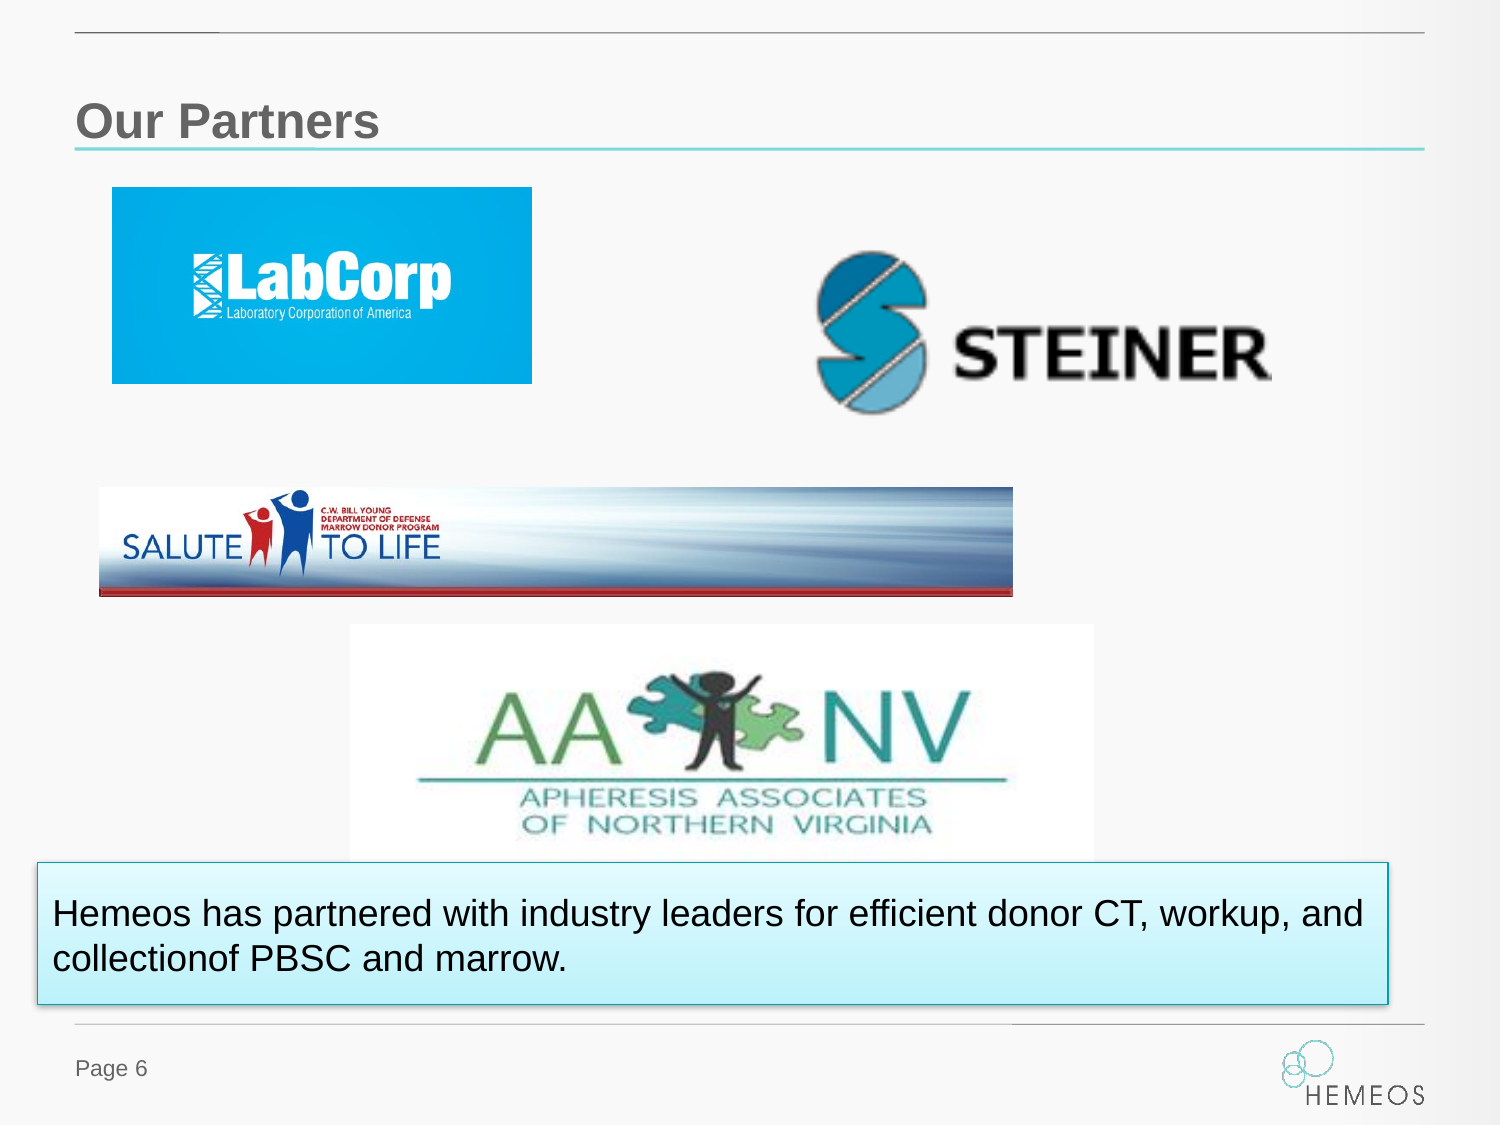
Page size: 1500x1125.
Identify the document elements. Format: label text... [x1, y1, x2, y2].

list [112, 187, 532, 384]
picture [349, 624, 1094, 874]
title Our Partners [74, 32, 1426, 150]
text_box Hemeos has partnered with industry leaders for efficient donor CT, workup, and collectionof PBSC and marrow. [37, 862, 1389, 1005]
picture [812, 249, 1272, 419]
picture [99, 487, 1013, 597]
picture [1280, 1038, 1425, 1106]
